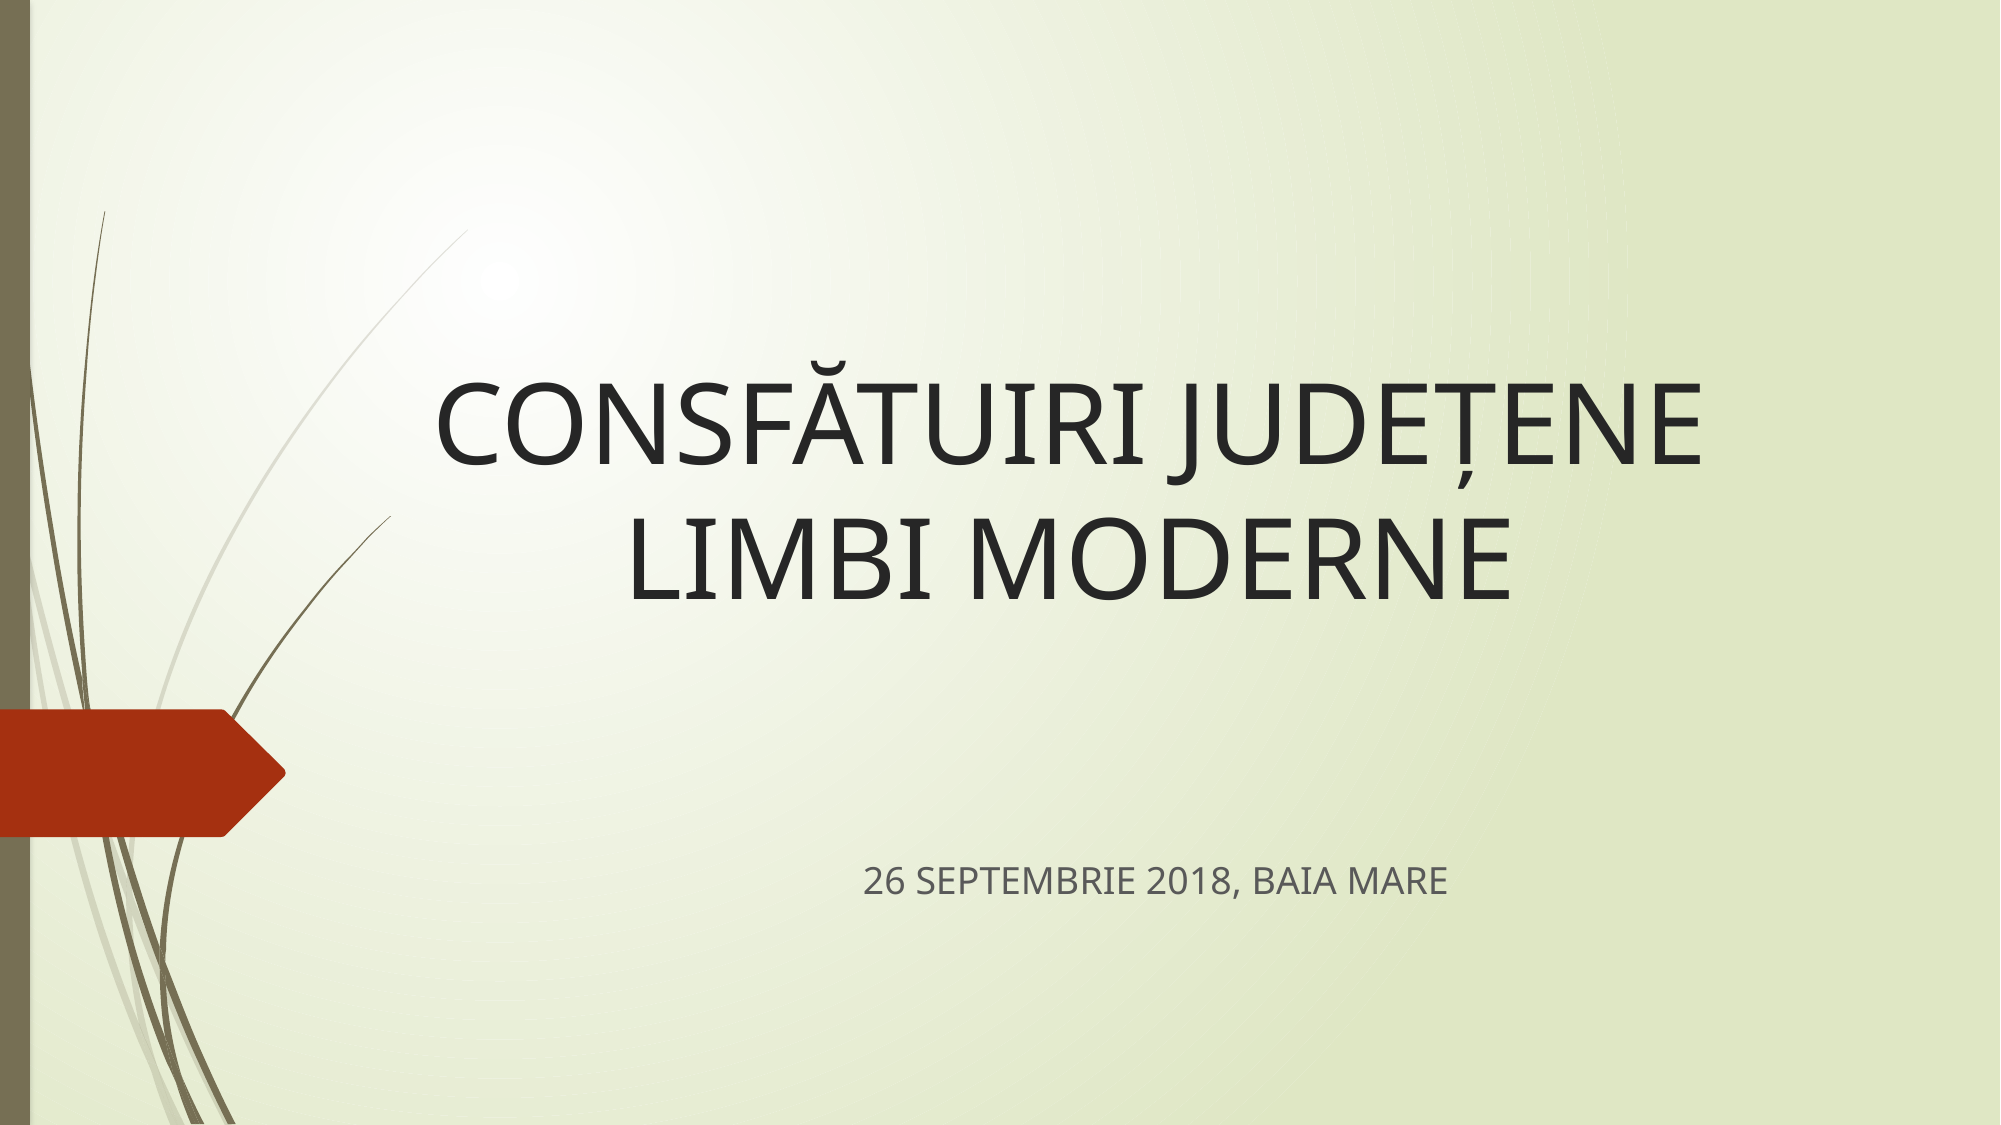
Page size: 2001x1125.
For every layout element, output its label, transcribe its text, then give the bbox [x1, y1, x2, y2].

title CONSFĂTUIRI JUDEȚENE LIMBI MODERNE [339, 258, 1802, 630]
subtitle 26 SEPTEMBRIE 2018, BAIA MARE [424, 783, 1888, 969]
